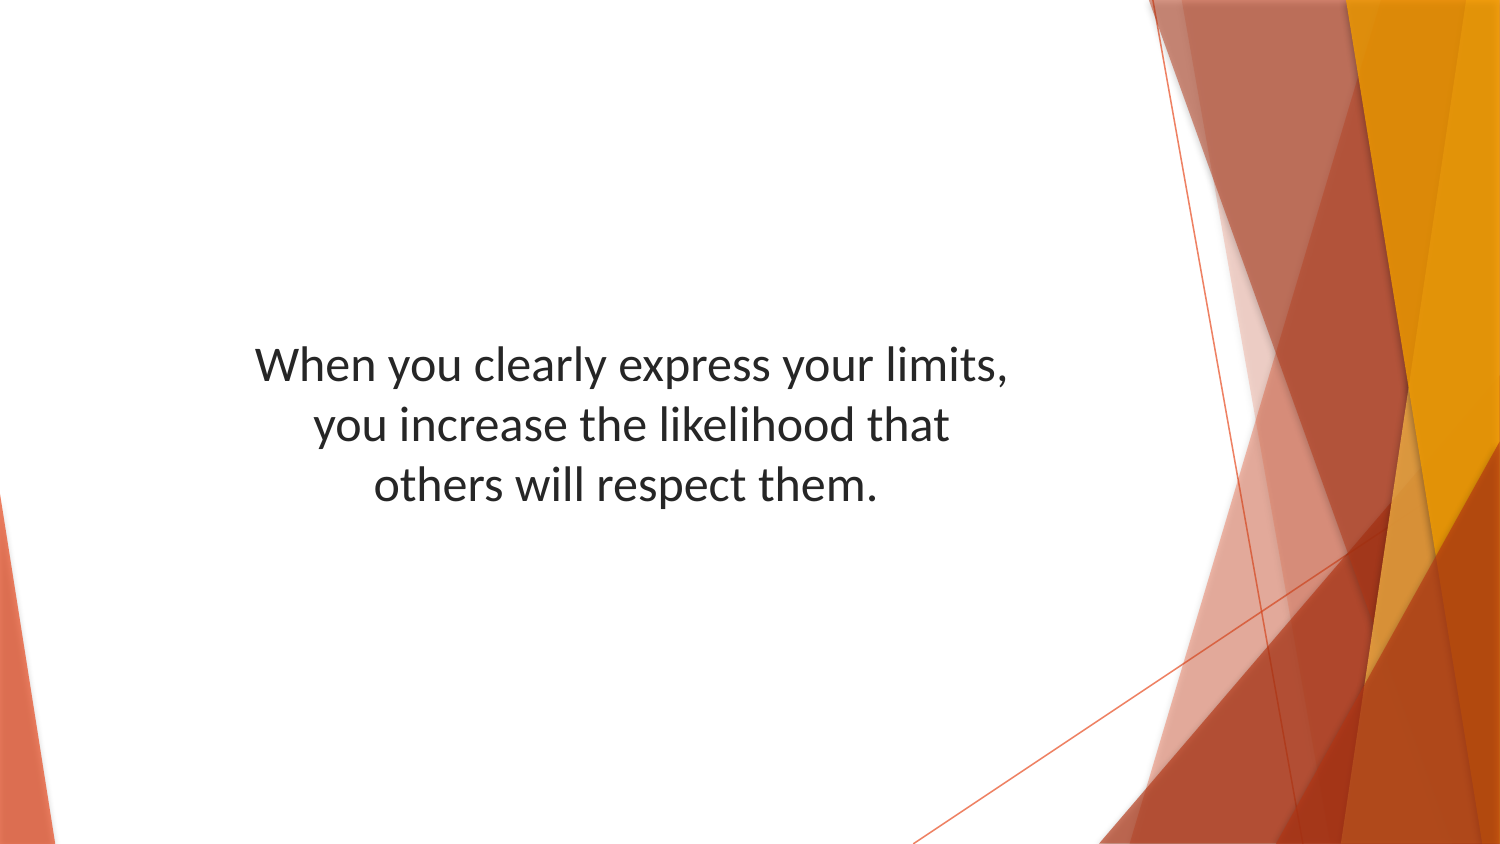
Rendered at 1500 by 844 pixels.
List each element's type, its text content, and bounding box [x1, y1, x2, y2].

list When you clearly express your limits, you increase the likelihood that others will respect them. [230, 197, 1034, 647]
